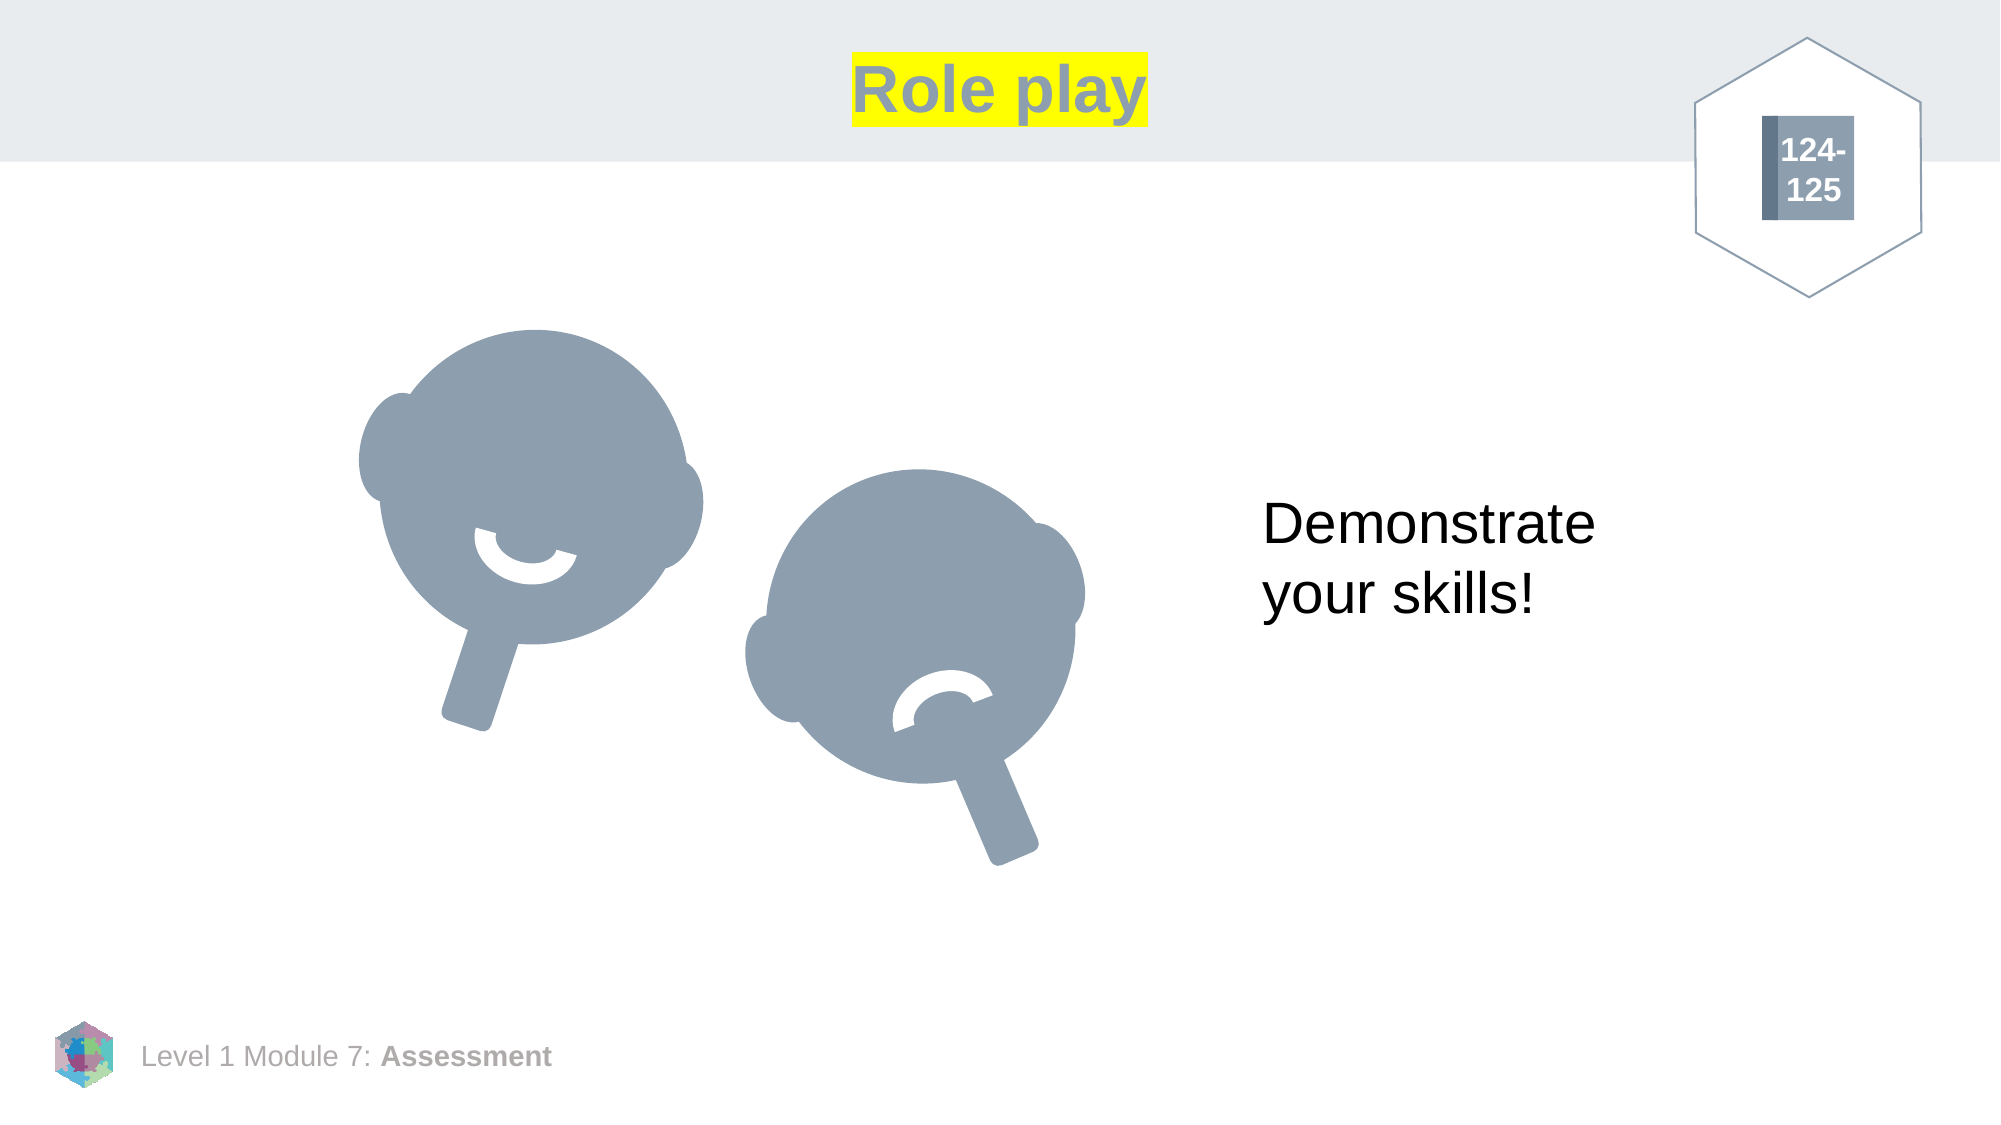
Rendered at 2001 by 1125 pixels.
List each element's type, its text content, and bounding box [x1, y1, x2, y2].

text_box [1677, 55, 1939, 280]
title Role play [137, 19, 1863, 163]
text_box Demonstrate your skills! [1247, 477, 1640, 633]
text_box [360, 329, 1114, 870]
picture [55, 1021, 113, 1088]
